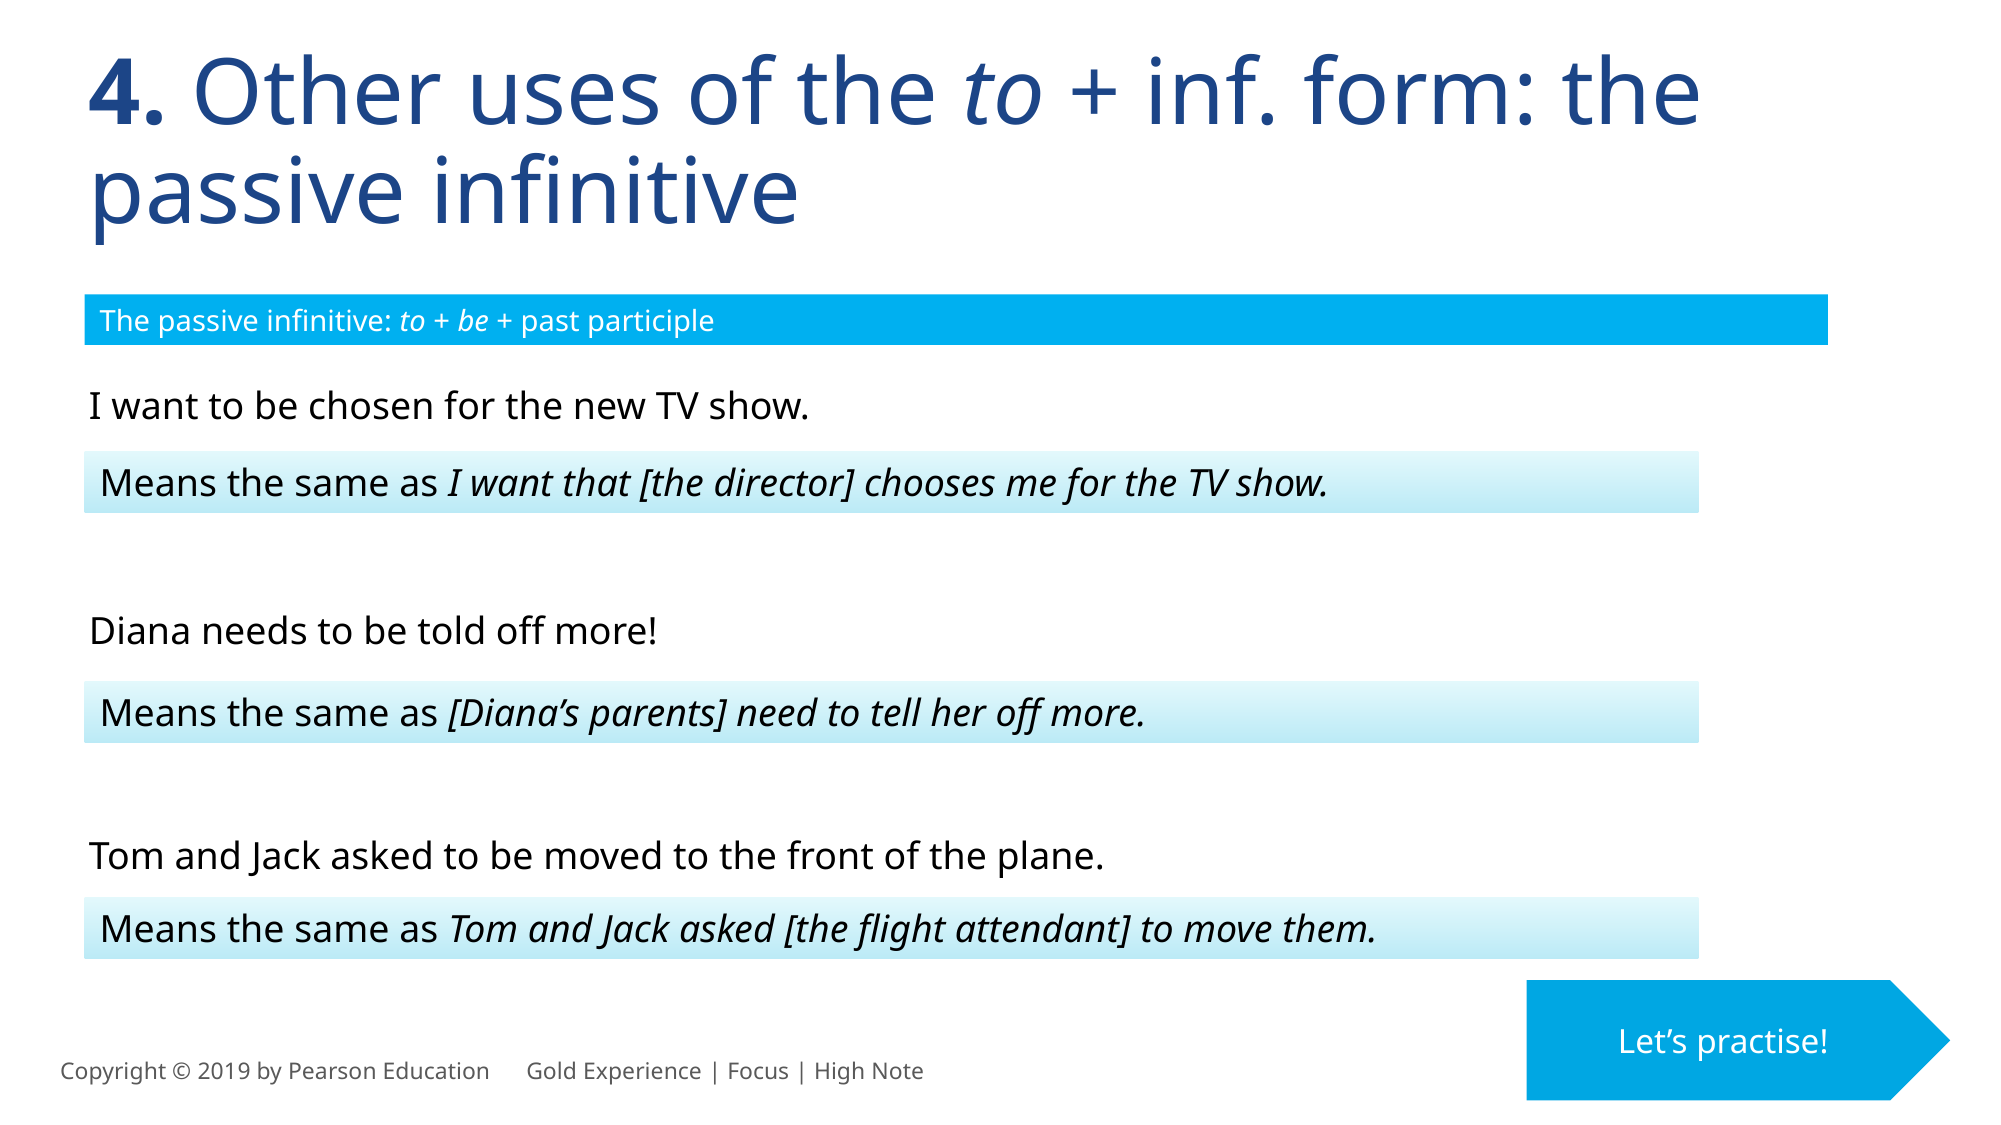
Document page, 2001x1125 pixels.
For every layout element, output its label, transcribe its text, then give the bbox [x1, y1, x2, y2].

text_box I want to be chosen for the new TV show. Diana needs to be told off more! Tom and Jack asked to be moved to the front of the plane. [73, 374, 1848, 919]
text_box The passive infinitive: to + be + past participle [84, 294, 1828, 345]
footer Copyright © 2019 by Pearson Education Gold Experience | Focus | High Note [45, 1040, 1084, 1101]
text_box Means the same as [Diana’s parents] need to tell her off more. [84, 681, 1699, 743]
text_box Means the same as I want that [the director] chooses me for the TV show. [84, 451, 1699, 513]
text_box Let’s practise! [1526, 980, 1951, 1101]
title 4. Other uses of the to + inf. form: the passive infinitive [73, 37, 1939, 253]
text_box Means the same as Tom and Jack asked [the flight attendant] to move them. [84, 897, 1699, 959]
